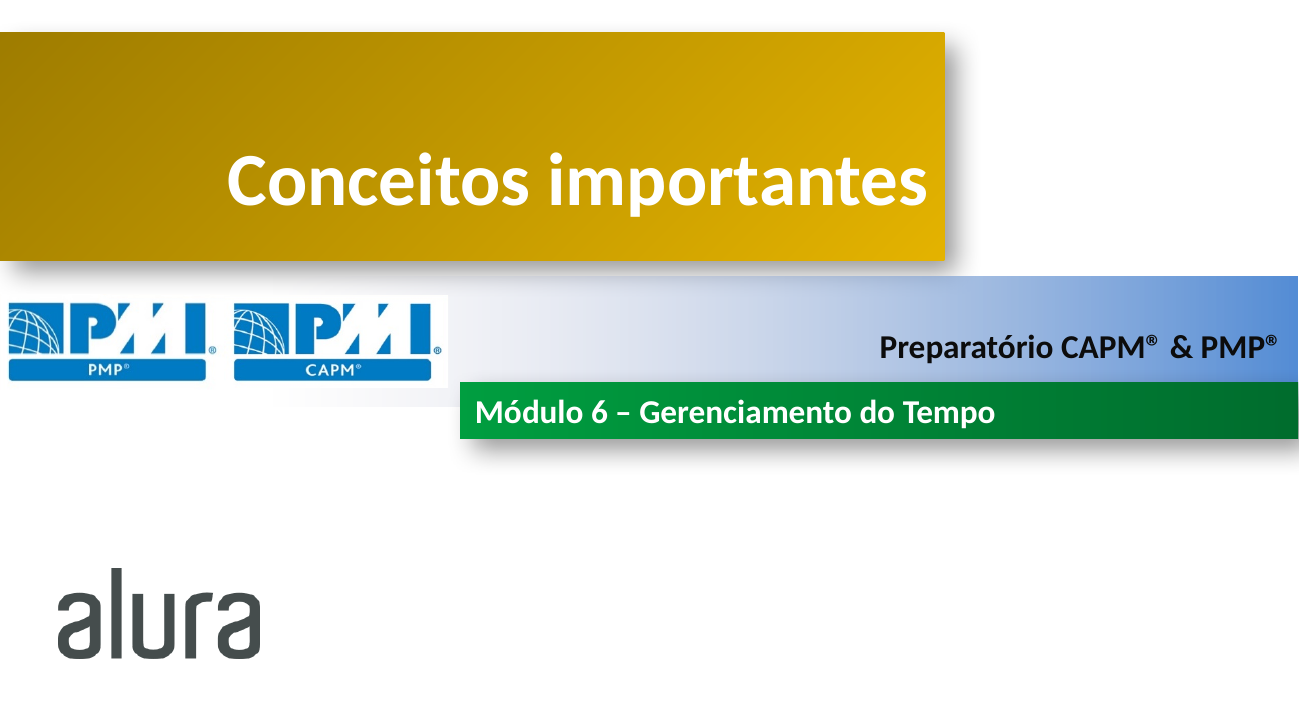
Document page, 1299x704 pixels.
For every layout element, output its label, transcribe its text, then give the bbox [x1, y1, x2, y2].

text_box Preparatório CAPM® & PMP® [452, 317, 1298, 374]
text_box [270, 276, 1298, 317]
text_box [270, 374, 1298, 407]
text_box Conceitos importantes [0, 32, 945, 261]
text_box Módulo 6 – Gerenciamento do Tempo [460, 382, 1299, 439]
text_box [0, 294, 449, 390]
picture [58, 568, 260, 660]
